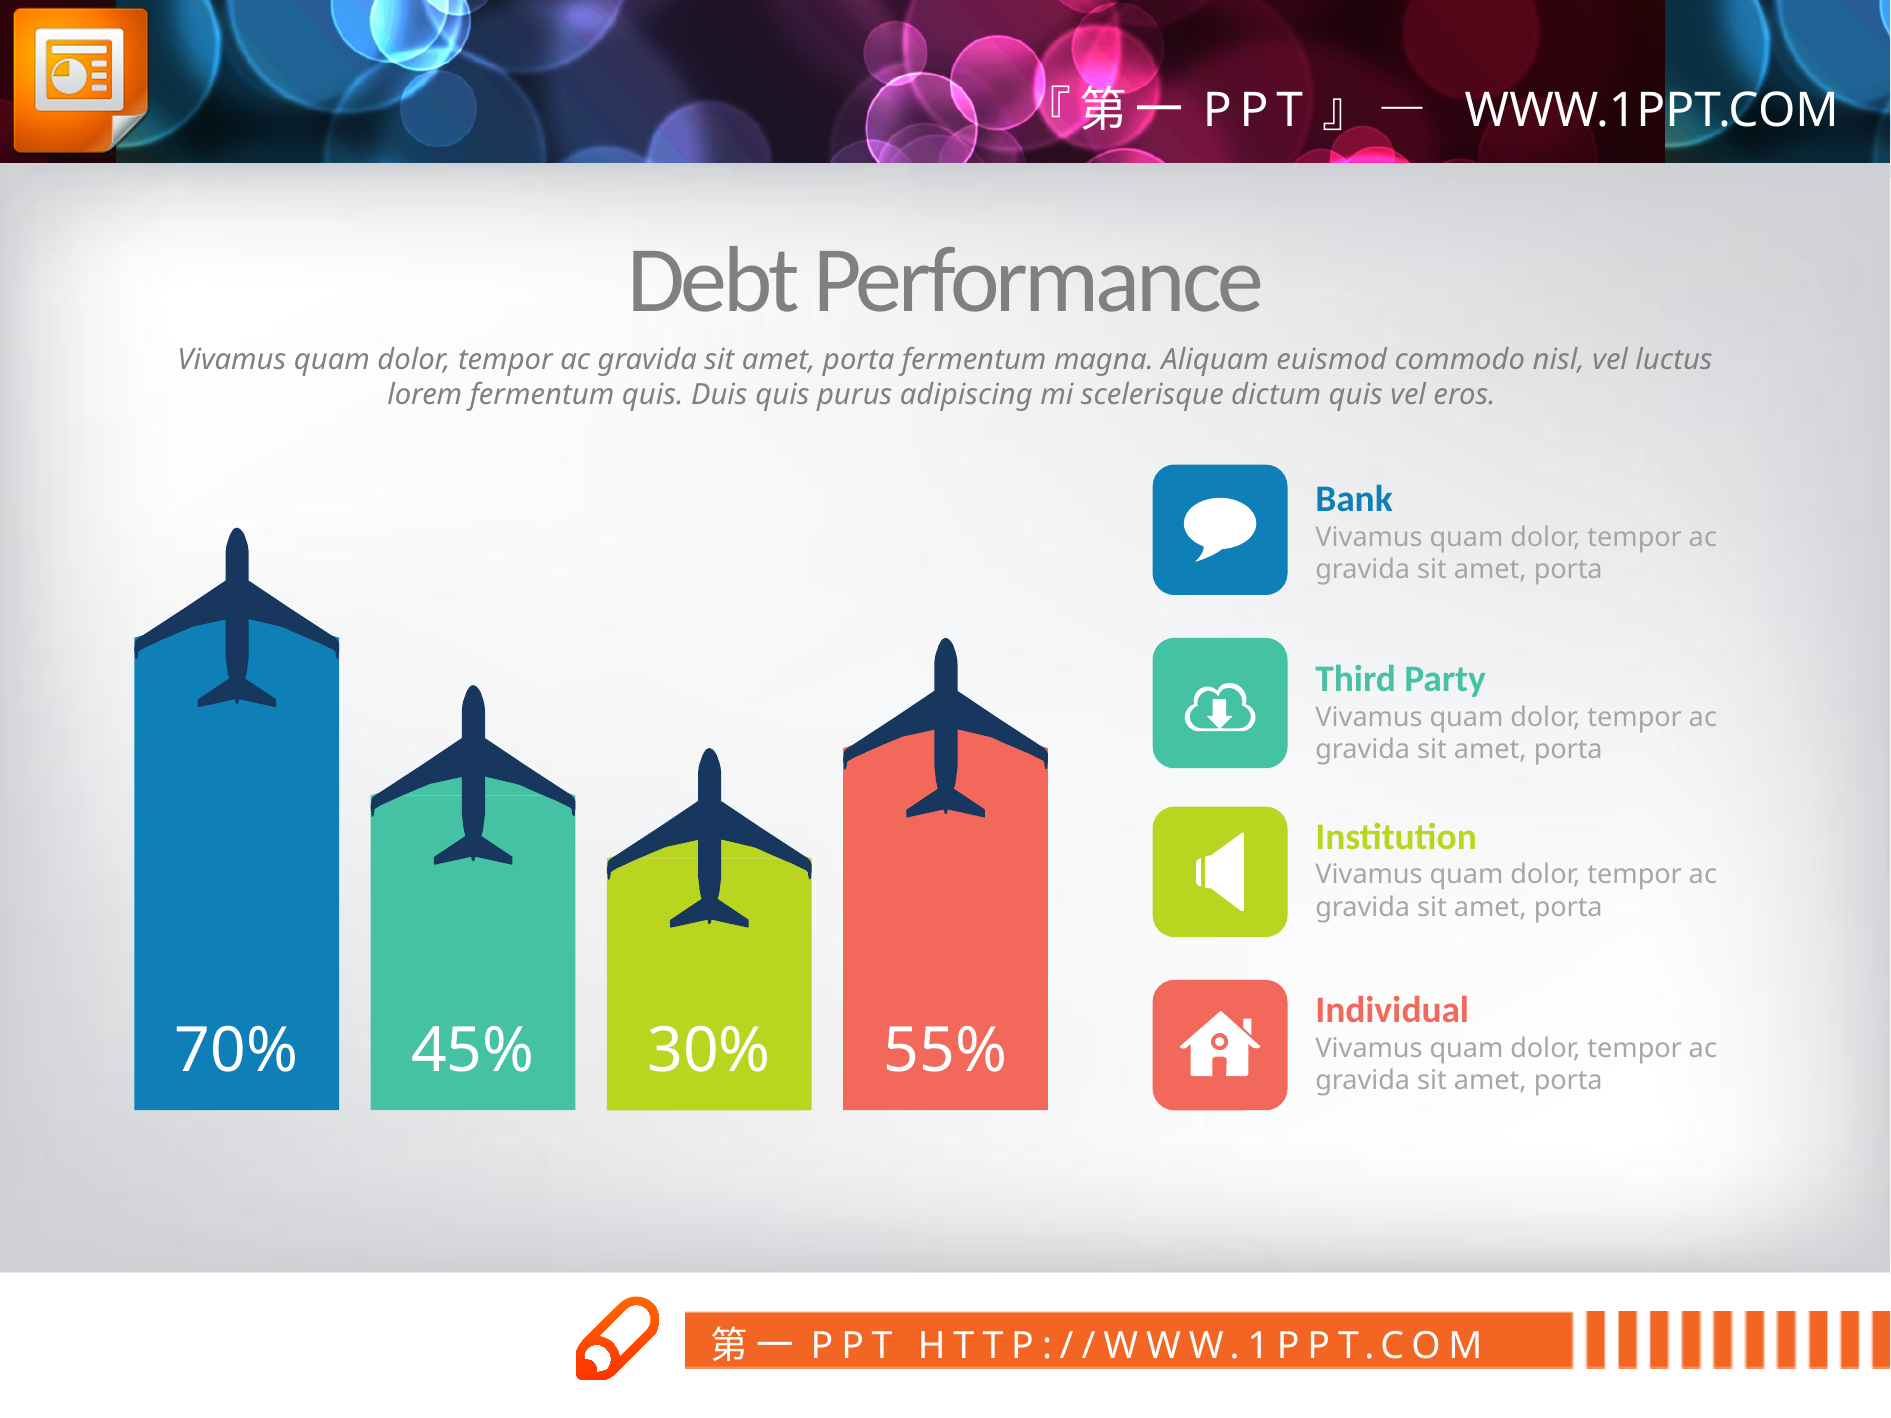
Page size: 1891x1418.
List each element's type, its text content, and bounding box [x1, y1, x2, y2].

text_box [1152, 979, 1288, 1111]
text_box Third Party Vivamus quam dolor, tempor ac gravida sit amet, porta [1296, 644, 1760, 774]
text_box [134, 527, 340, 1111]
text_box [1184, 682, 1256, 732]
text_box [1179, 1010, 1261, 1077]
text_box Debt Performance [617, 212, 1274, 335]
text_box Institution Vivamus quam dolor, tempor ac gravida sit amet, porta [1296, 802, 1760, 932]
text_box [842, 637, 1049, 1111]
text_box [370, 684, 576, 1111]
picture [0, 0, 1891, 1275]
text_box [1195, 829, 1245, 914]
text_box Bank Vivamus quam dolor, tempor ac gravida sit amet, porta [1296, 464, 1760, 594]
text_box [606, 747, 812, 1111]
text_box [1152, 806, 1288, 938]
text_box [1183, 497, 1257, 562]
text_box Vivamus quam dolor, tempor ac gravida sit amet, porta fermentum magna. Aliquam euismod commodo nisl, vel luctus lorem fermentum quis. Duis quis purus adipiscing mi scelerisque dictum quis vel eros. [134, 336, 1757, 416]
text_box [1152, 637, 1288, 769]
picture [685, 1311, 1891, 1369]
text_box Individual Vivamus quam dolor, tempor ac gravida sit amet, porta [1296, 975, 1760, 1105]
text_box [1152, 464, 1288, 595]
